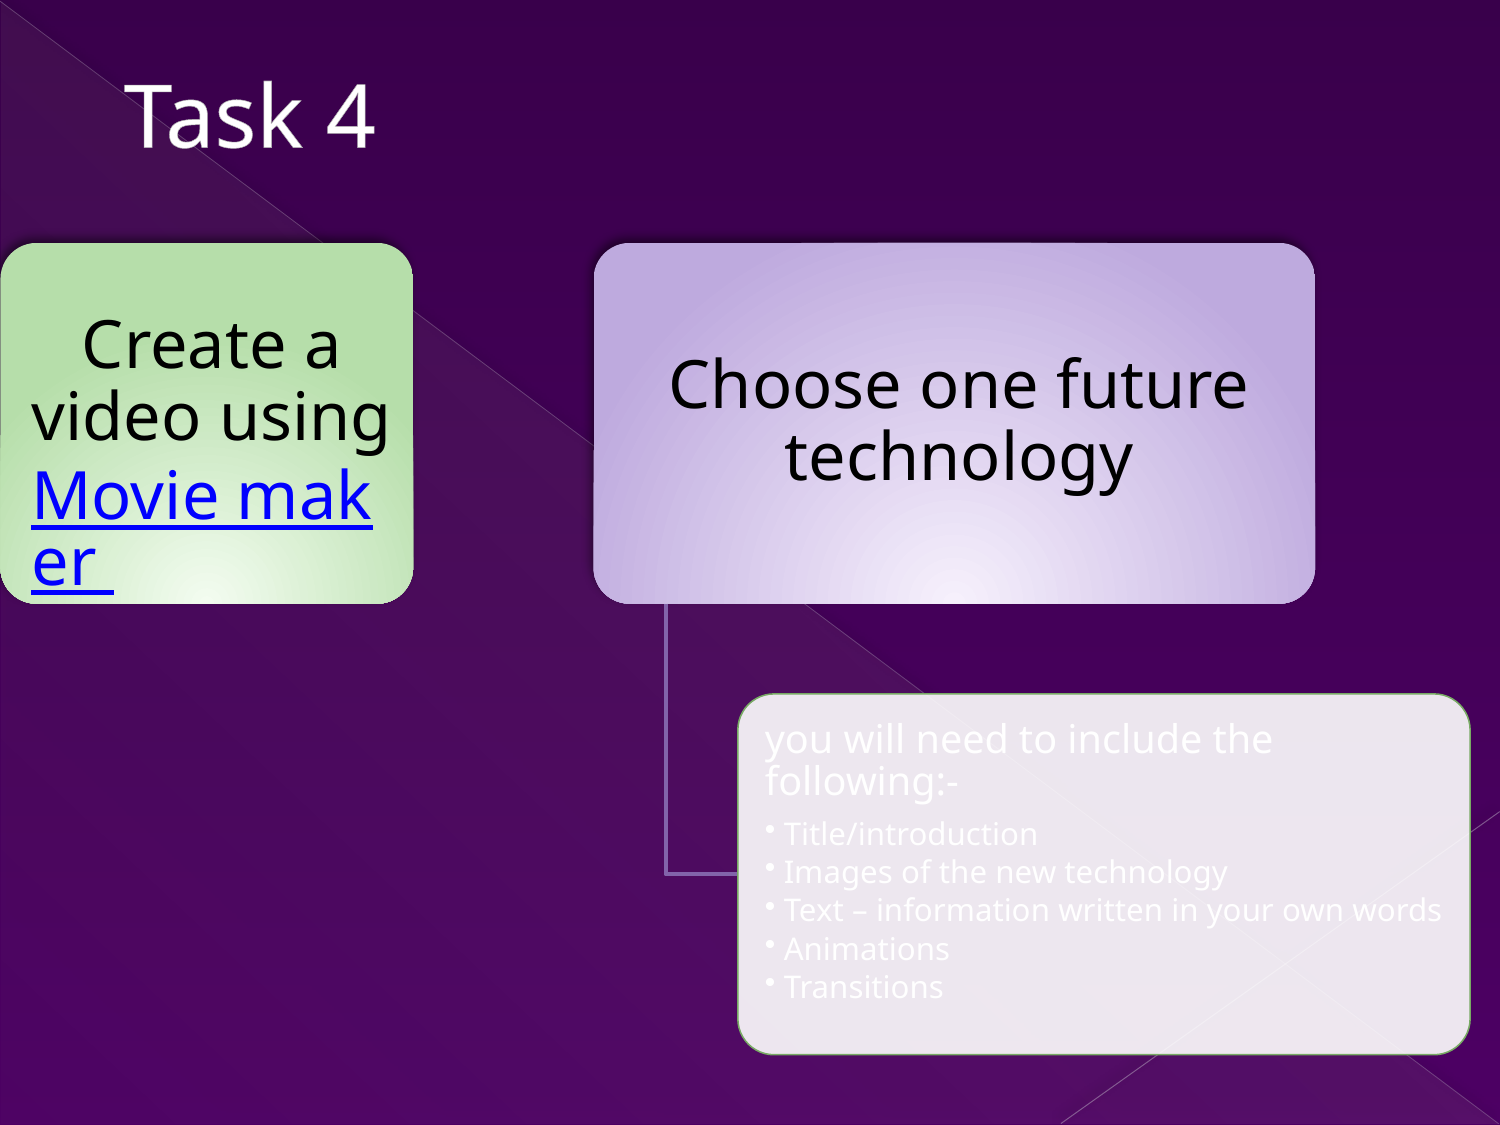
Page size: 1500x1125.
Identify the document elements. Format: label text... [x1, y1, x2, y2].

title Task 4 [29, 52, 1263, 159]
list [0, 172, 1471, 1125]
